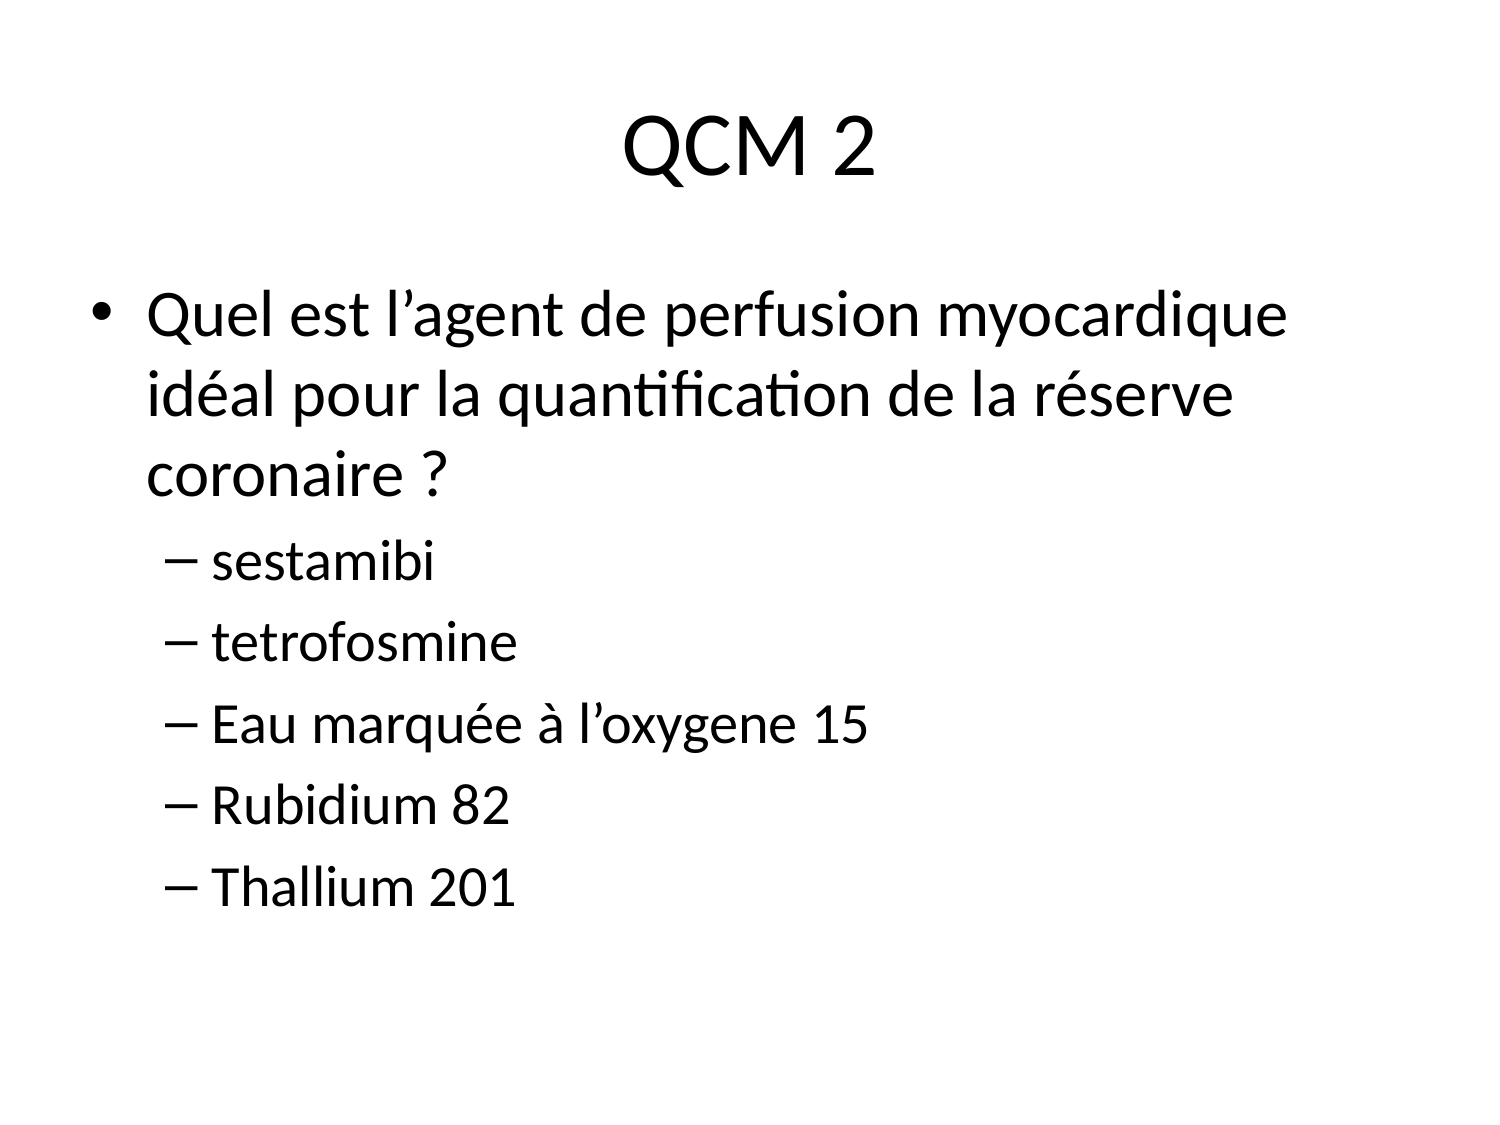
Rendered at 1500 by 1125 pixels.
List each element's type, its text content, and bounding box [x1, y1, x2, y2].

title QCM 2 [75, 45, 1425, 233]
list Quel est l’agent de perfusion myocardique idéal pour la quantification de la réserve coronaire ? sestamibi tetrofosmine Eau marquée à l’oxygene 15 Rubidium 82 Thallium 201 [75, 262, 1425, 1005]
